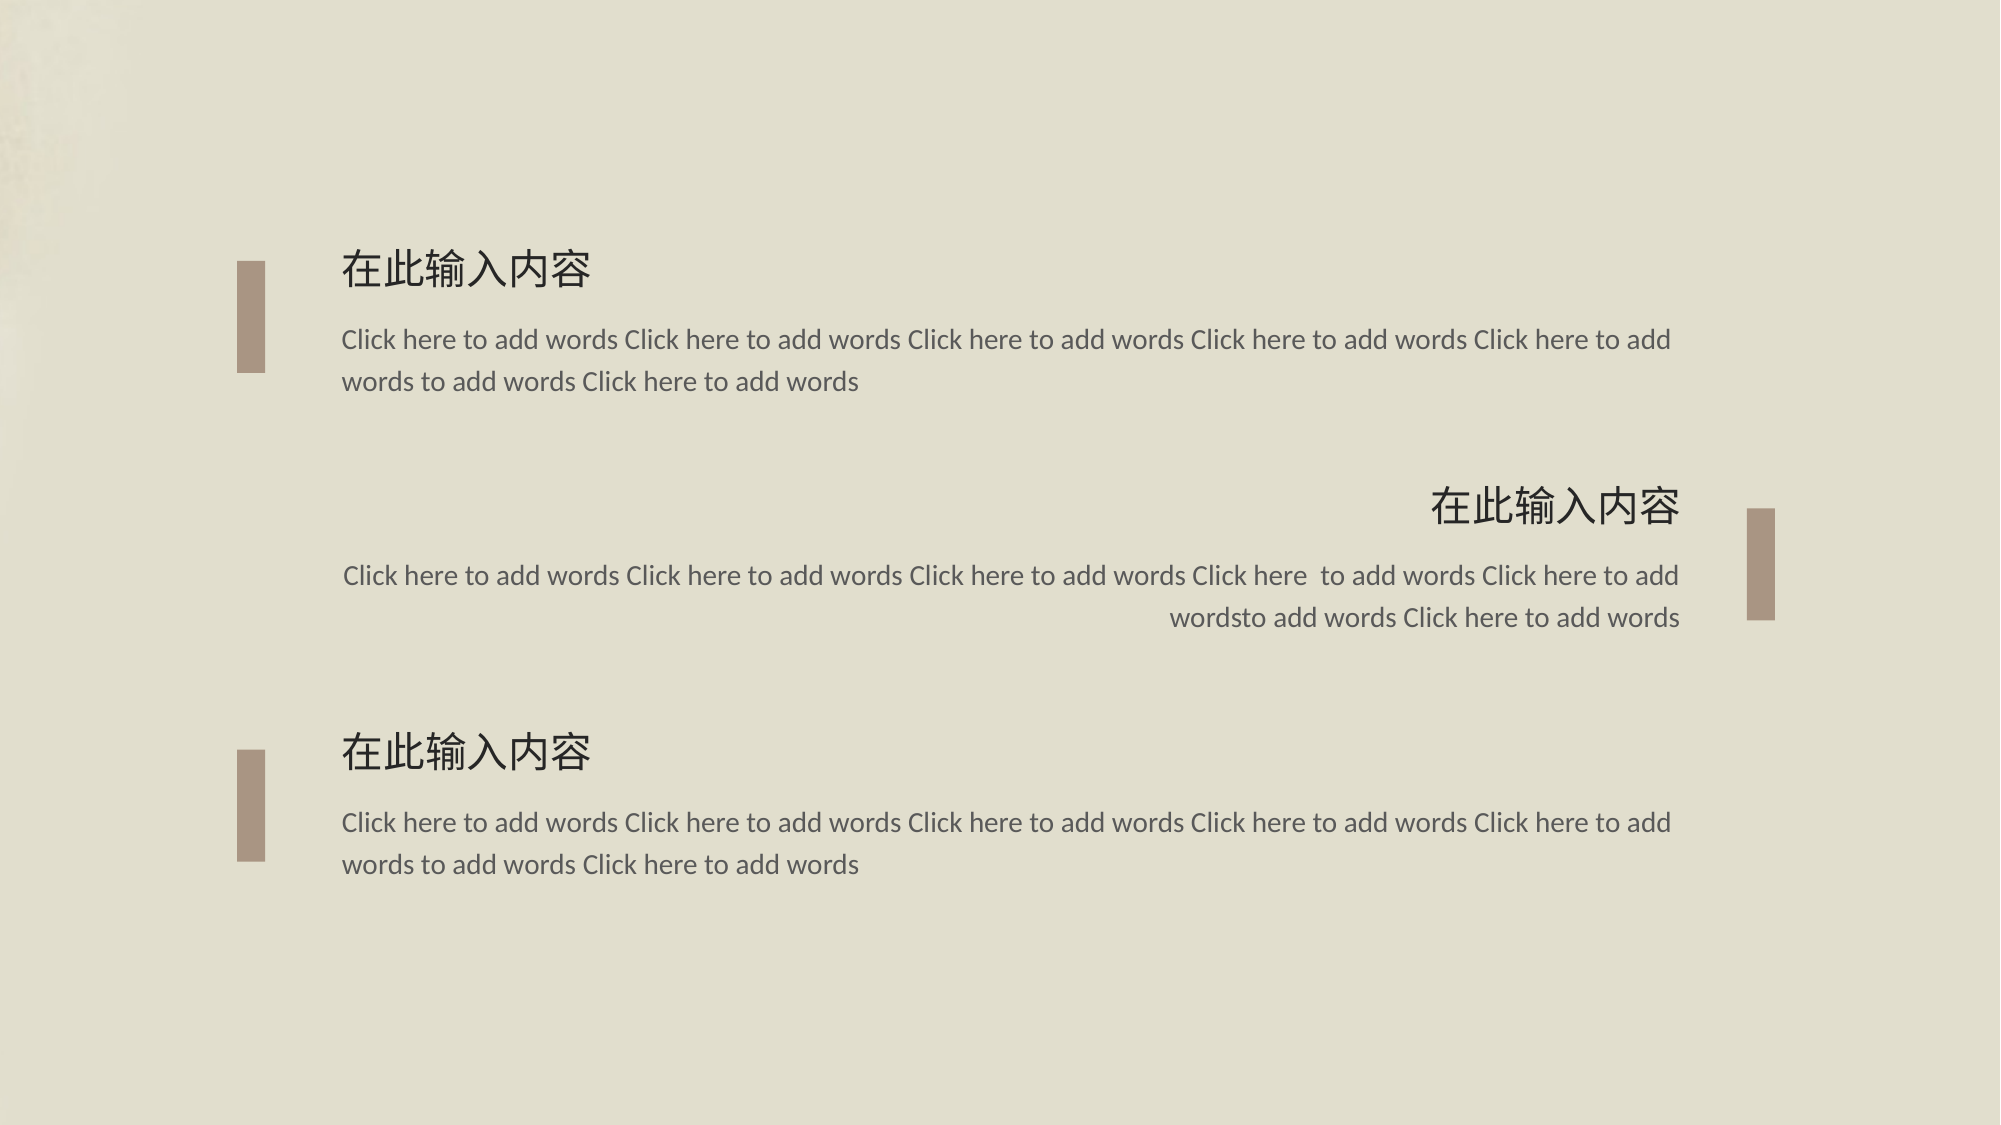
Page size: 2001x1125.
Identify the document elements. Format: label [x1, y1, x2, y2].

picture [0, 0, 2000, 1125]
text_box [326, 718, 1747, 932]
text_box [296, 472, 1696, 643]
